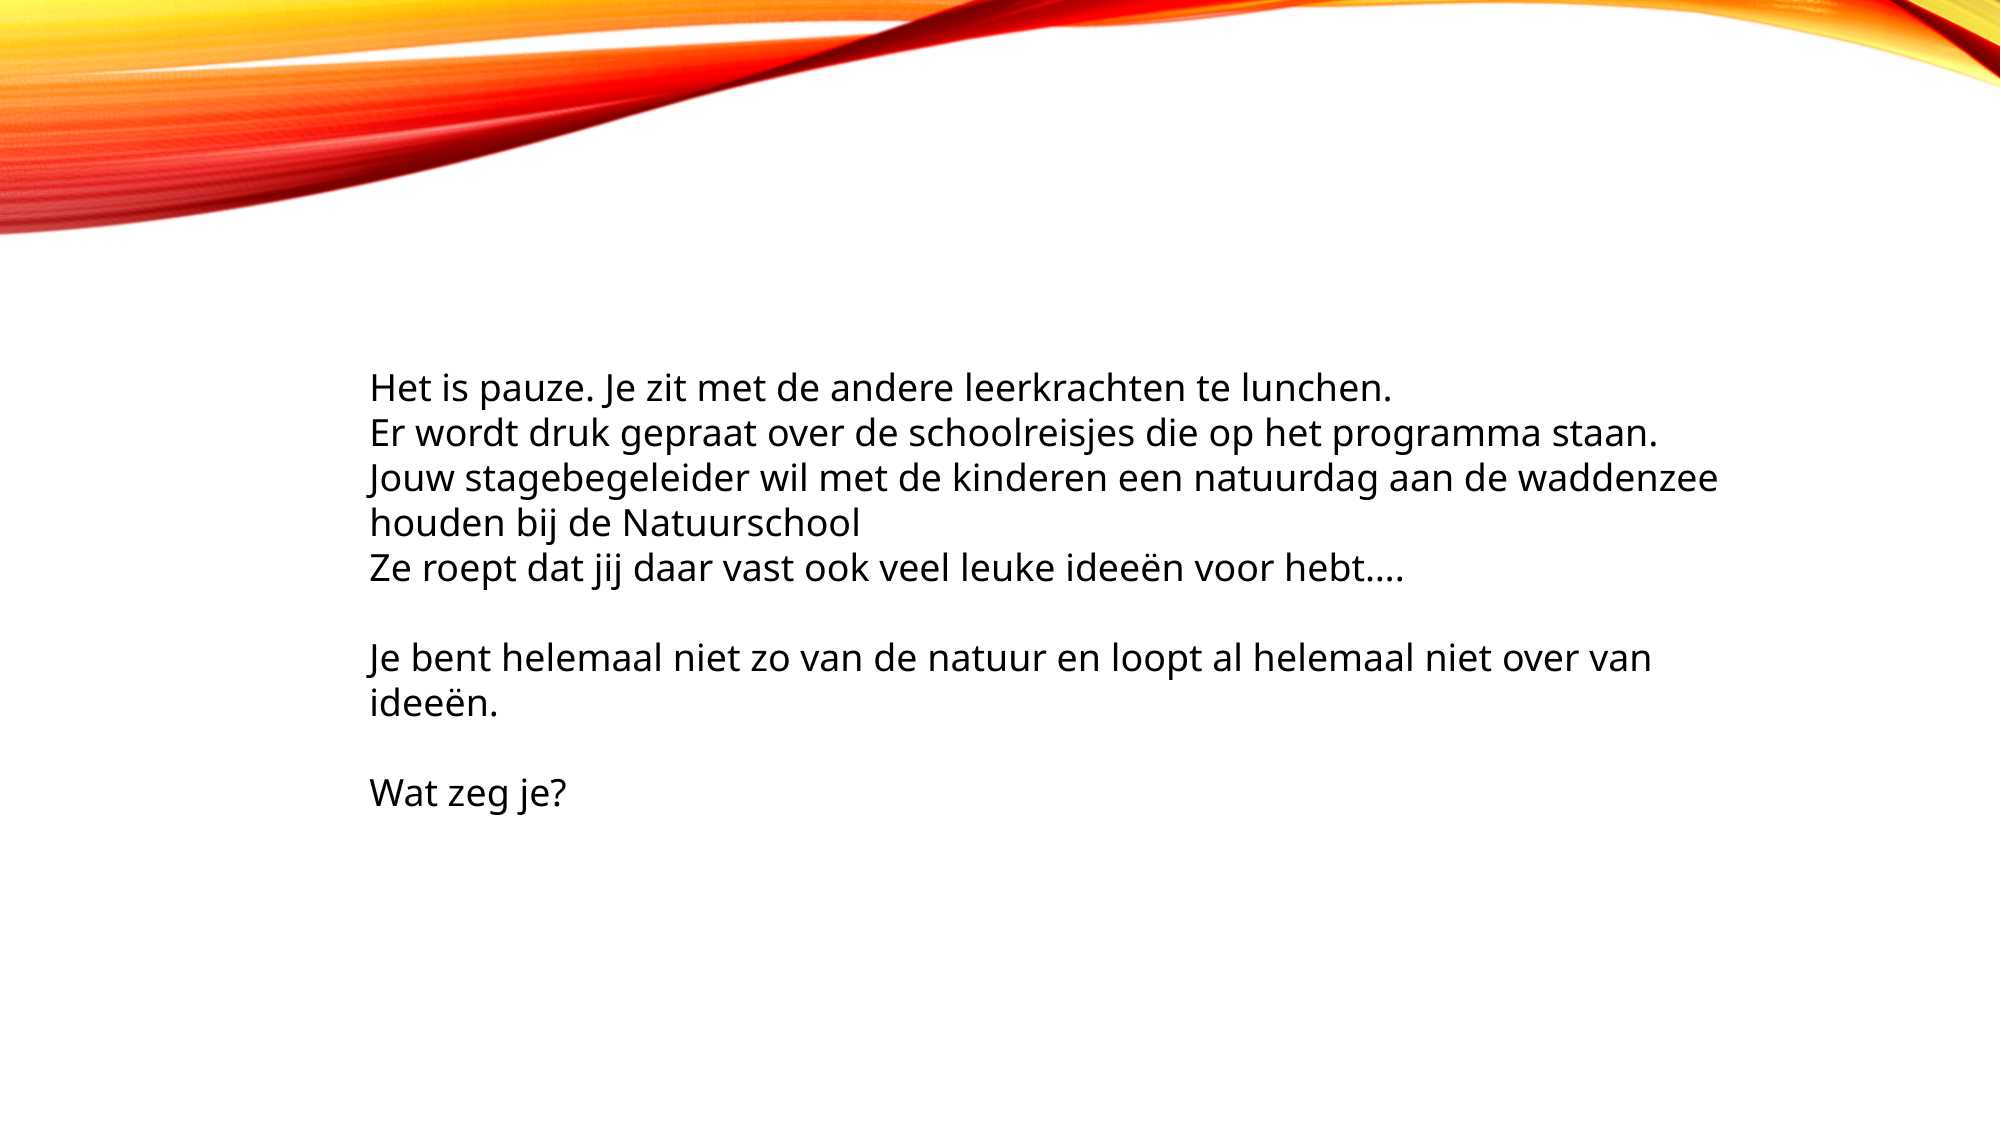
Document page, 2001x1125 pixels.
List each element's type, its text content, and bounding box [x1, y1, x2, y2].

text_box Het is pauze. Je zit met de andere leerkrachten te lunchen. Er wordt druk gepraat over de schoolreisjes die op het programma staan. Jouw stagebegeleider wil met de kinderen een natuurdag aan de waddenzee houden bij de Natuurschool Ze roept dat jij daar vast ook veel leuke ideeën voor hebt…. Je bent helemaal niet zo van de natuur en loopt al helemaal niet over van ideeën. Wat zeg je? [354, 356, 1736, 821]
picture [0, 0, 2000, 237]
